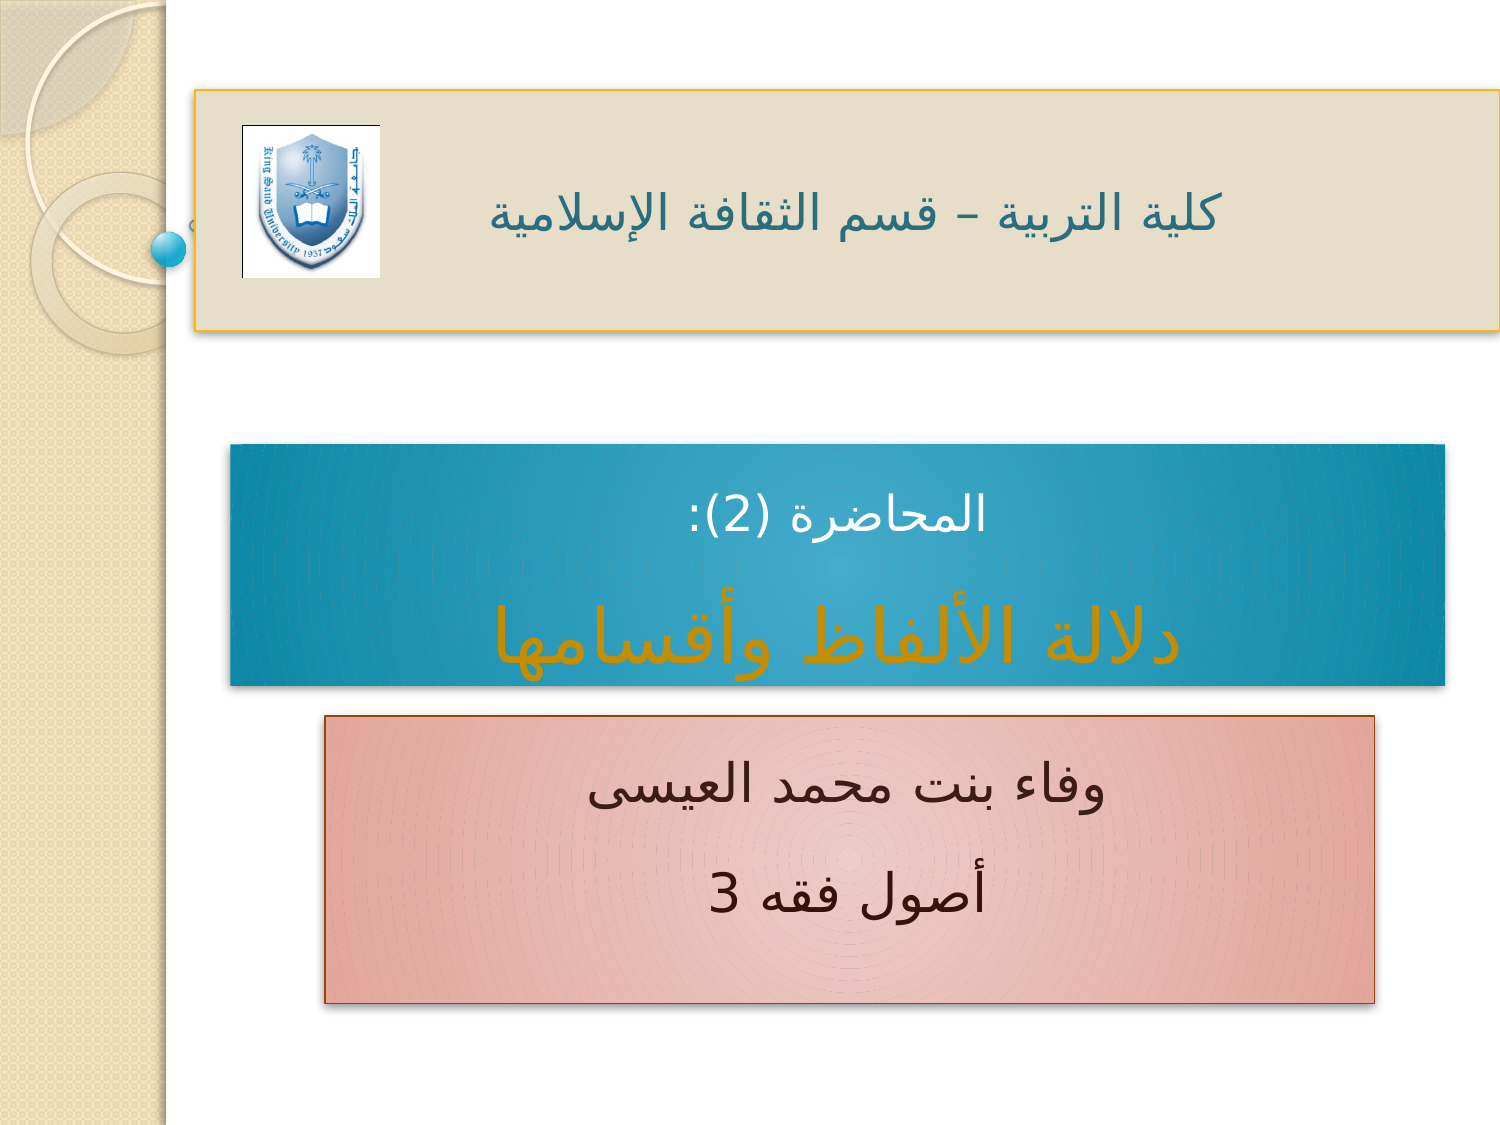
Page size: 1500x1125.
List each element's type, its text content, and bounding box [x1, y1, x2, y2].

picture [241, 125, 381, 278]
title المحاضرة (2): دلالة الألفاظ وأقسامها [230, 444, 1446, 686]
subtitle وفاء بنت محمد العيسى أصول فقه 3 [324, 715, 1375, 1004]
text_box كلية التربية – قسم الثقافة الإسلامية [194, 89, 1500, 332]
